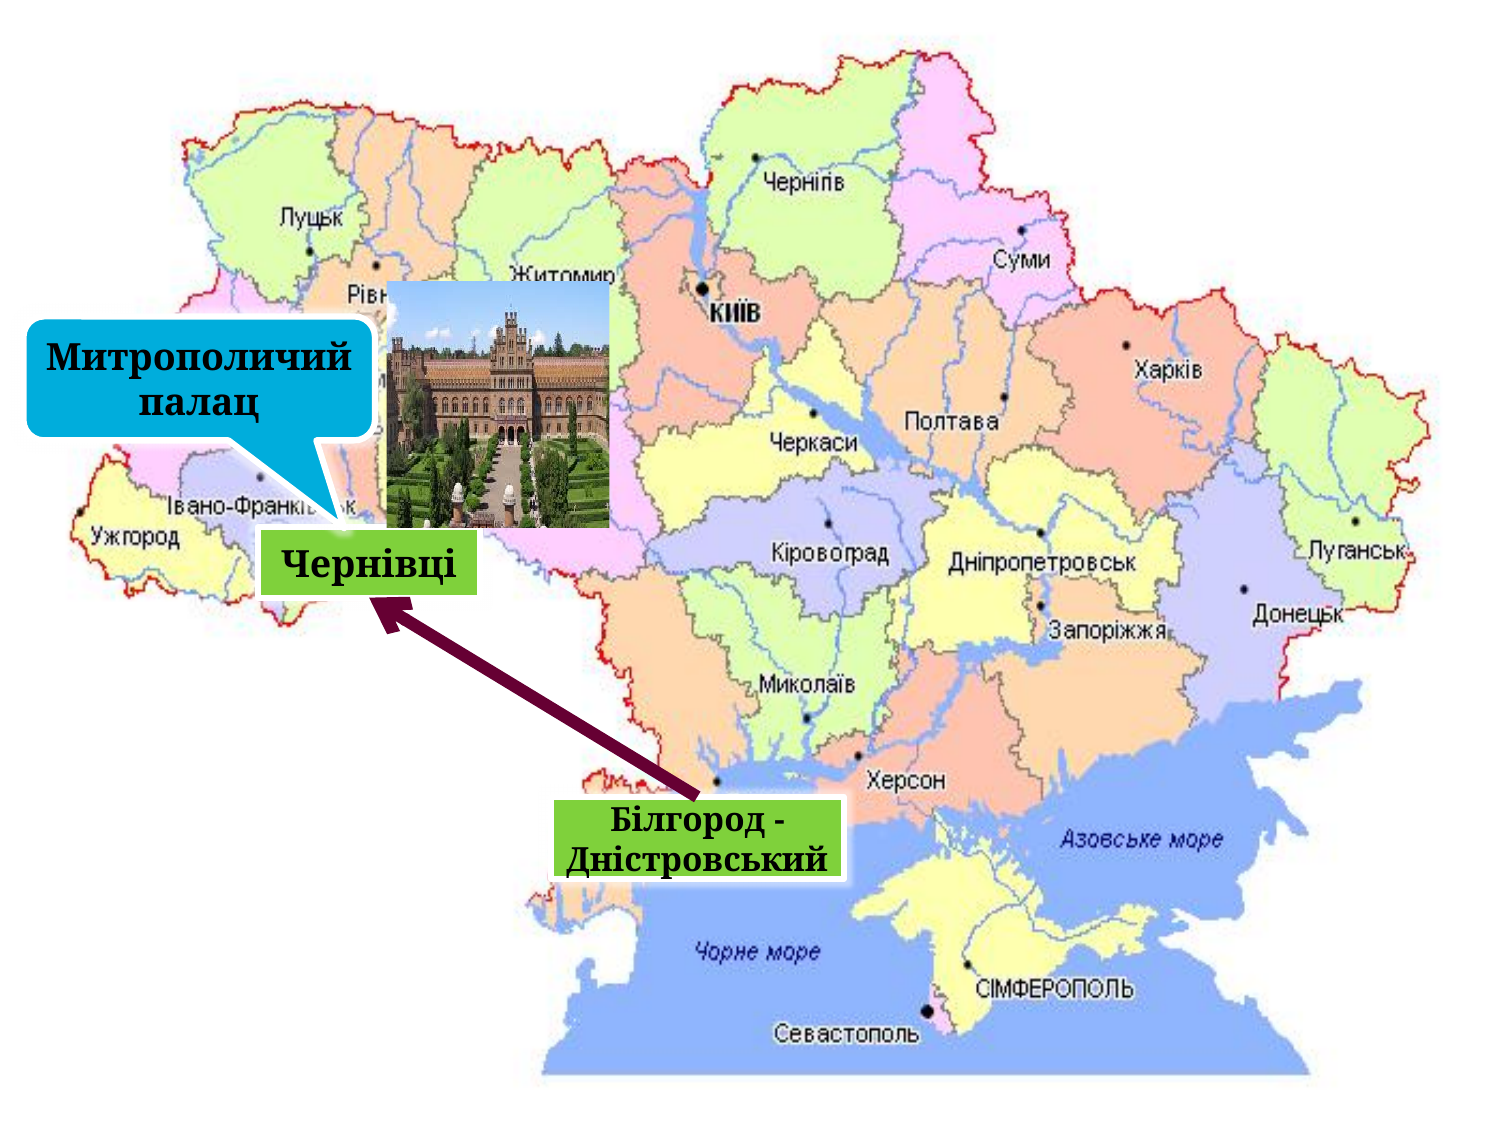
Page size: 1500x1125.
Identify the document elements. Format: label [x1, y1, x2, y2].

text_box [433, 532, 634, 862]
picture [0, 0, 1500, 1125]
